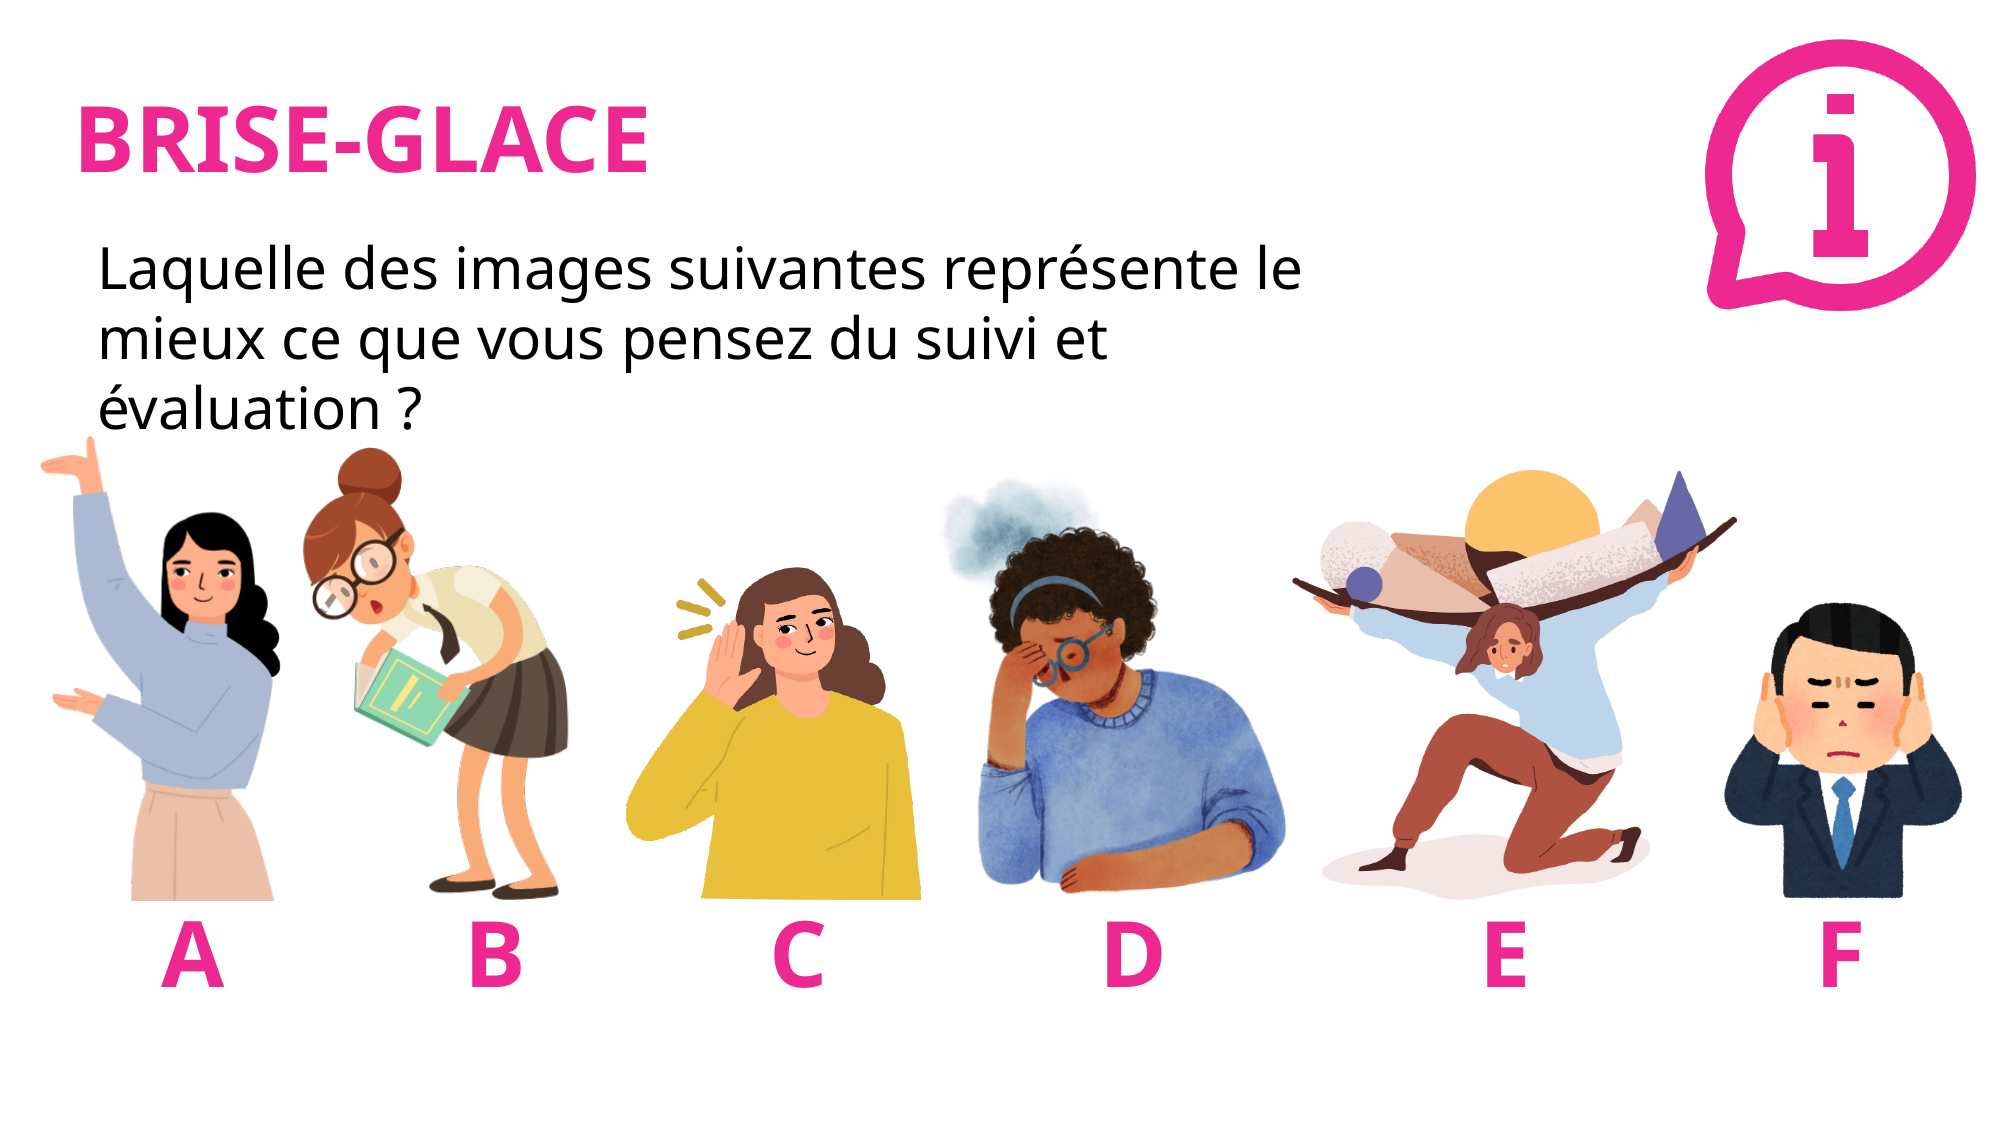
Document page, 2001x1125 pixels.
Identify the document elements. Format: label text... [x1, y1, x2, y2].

picture [1699, 33, 1982, 317]
text_box B [414, 921, 577, 1035]
text_box F [1759, 910, 1923, 1035]
text_box E [1423, 909, 1587, 1035]
picture [21, 433, 1963, 914]
text_box Laquelle des images suivantes représente le mieux ce que vous pensez du suivi et évaluation ? [82, 216, 1424, 434]
text_box D [1052, 909, 1215, 1035]
text_box C [717, 909, 880, 1035]
title BRISE-GLACE [58, 33, 1698, 252]
text_box A [112, 909, 275, 1035]
